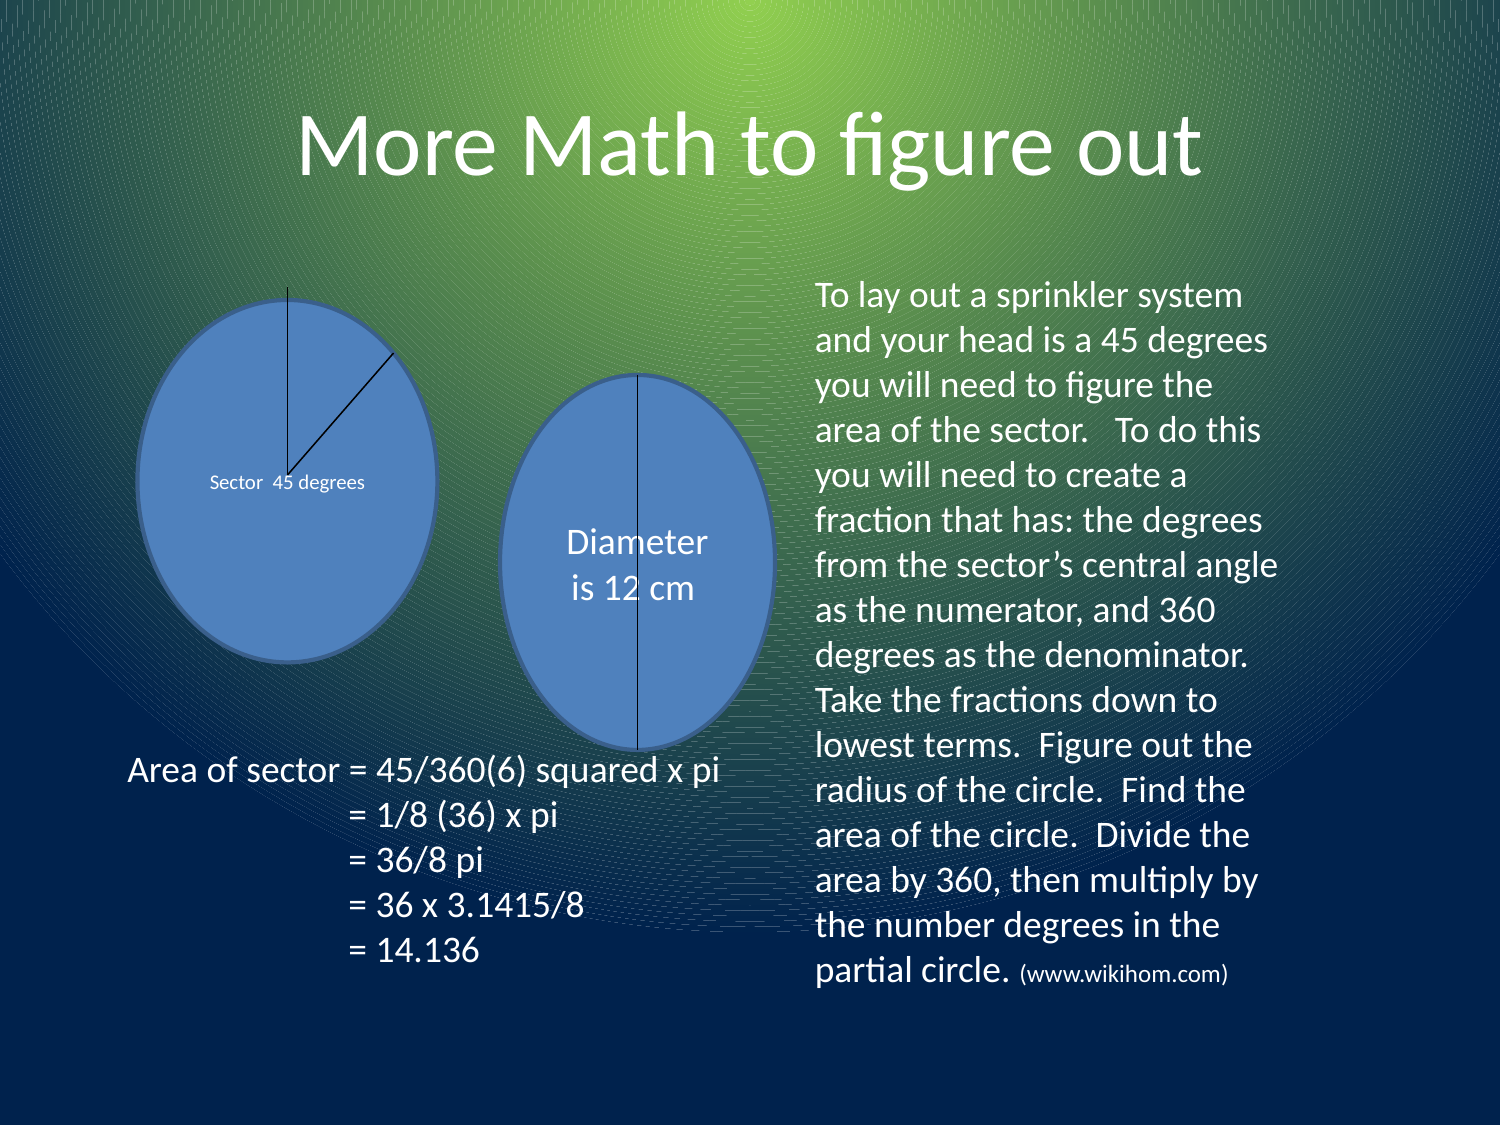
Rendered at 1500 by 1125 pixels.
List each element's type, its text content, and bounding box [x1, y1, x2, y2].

text_box Sector 45 degrees [135, 297, 440, 665]
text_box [279, 360, 402, 468]
text_box Diameter is 12 cm [498, 570, 637, 737]
text_box Diameter is 12 cm [497, 372, 778, 562]
text_box Diameter is 12 cm [638, 570, 778, 737]
text_box Area of sector = 45/360(6) squared x pi = 1/8 (36) x pi = 36/8 pi = 36 x 3.1415/8 = 14.136 [112, 737, 763, 978]
title More Math to figure out [75, 45, 1425, 233]
text_box To lay out a sprinkler system and your head is a 45 degrees you will need to figure the area of the sector. To do this you will need to create a fraction that has: the degrees from the sector’s central angle as the numerator, and 360 degrees as the denominator. Take the fractions down to lowest terms. Figure out the radius of the circle. Find the area of the circle. Divide the area by 360, then multiply by the number degrees in the partial circle. (www.wikihom.com) [800, 262, 1300, 998]
